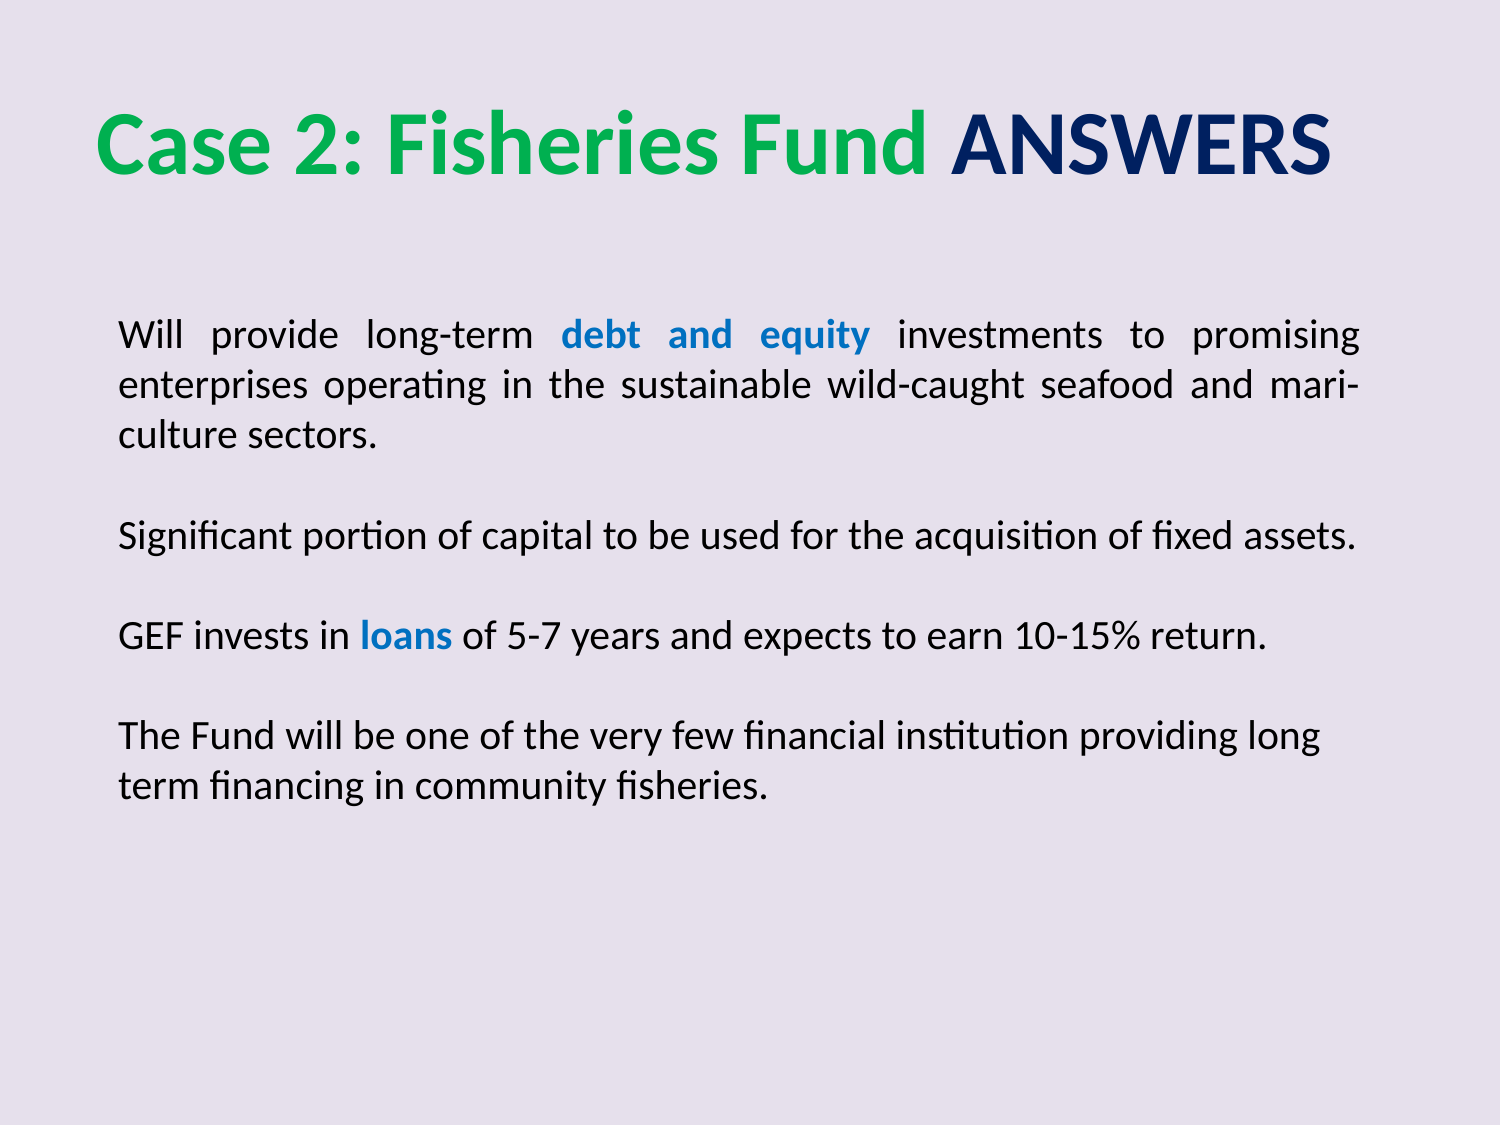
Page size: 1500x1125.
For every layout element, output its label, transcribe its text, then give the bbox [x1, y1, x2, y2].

text_box Will provide long-term debt and equity investments to promising enterprises operating in the sustainable wild-caught seafood and mari-culture sectors. Significant portion of capital to be used for the acquisition of fixed assets. GEF invests in loans of 5-7 years and expects to earn 10-15% return. The Fund will be one of the very few financial institution providing long term financing in community fisheries. [103, 299, 1375, 922]
title Case 2: Fisheries Fund ANSWERS [75, 62, 1375, 213]
